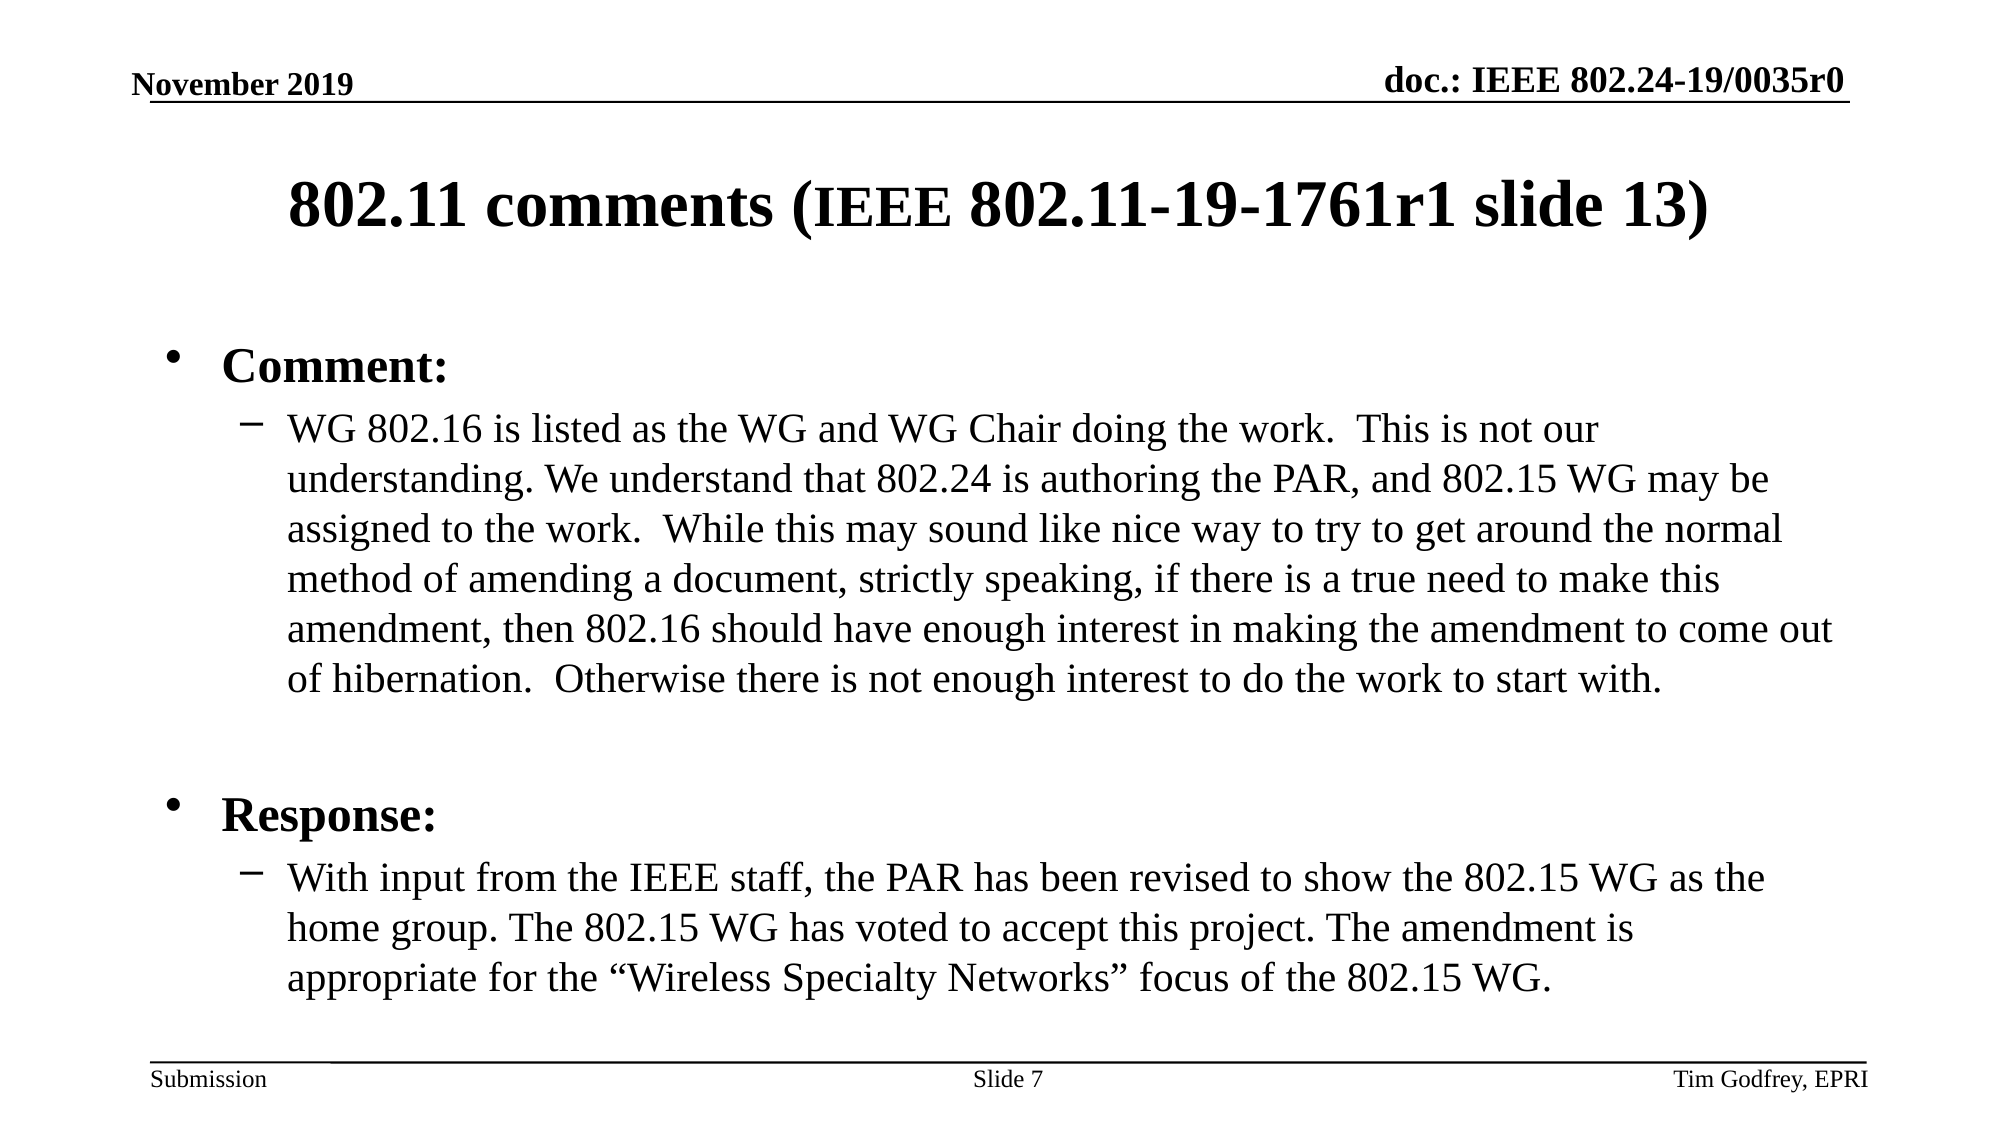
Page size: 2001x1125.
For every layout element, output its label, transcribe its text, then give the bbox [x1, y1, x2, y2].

footer Tim Godfrey, EPRI [1670, 1061, 1869, 1093]
list Comment: WG 802.16 is listed as the WG and WG Chair doing the work. This is not our understanding. We understand that 802.24 is authoring the PAR, and 802.15 WG may be assigned to the work. While this may sound like nice way to try to get around the normal method of amending a document, strictly speaking, if there is a true need to make this amendment, then 802.16 should have enough interest in making the amendment to come out of hibernation. Otherwise there is not enough interest to do the work to start with. Response: With input from the IEEE staff, the PAR has been revised to show the 802.15 WG as the home group. The 802.15 WG has voted to accept this project. The amendment is appropriate for the “Wireless Specialty Networks” focus of the 802.15 WG. [150, 324, 1850, 1000]
title 802.11 comments (IEEE 802.11-19-1761r1 slide 13) [150, 112, 1850, 288]
slide_number Slide 7 [964, 1061, 1053, 1093]
